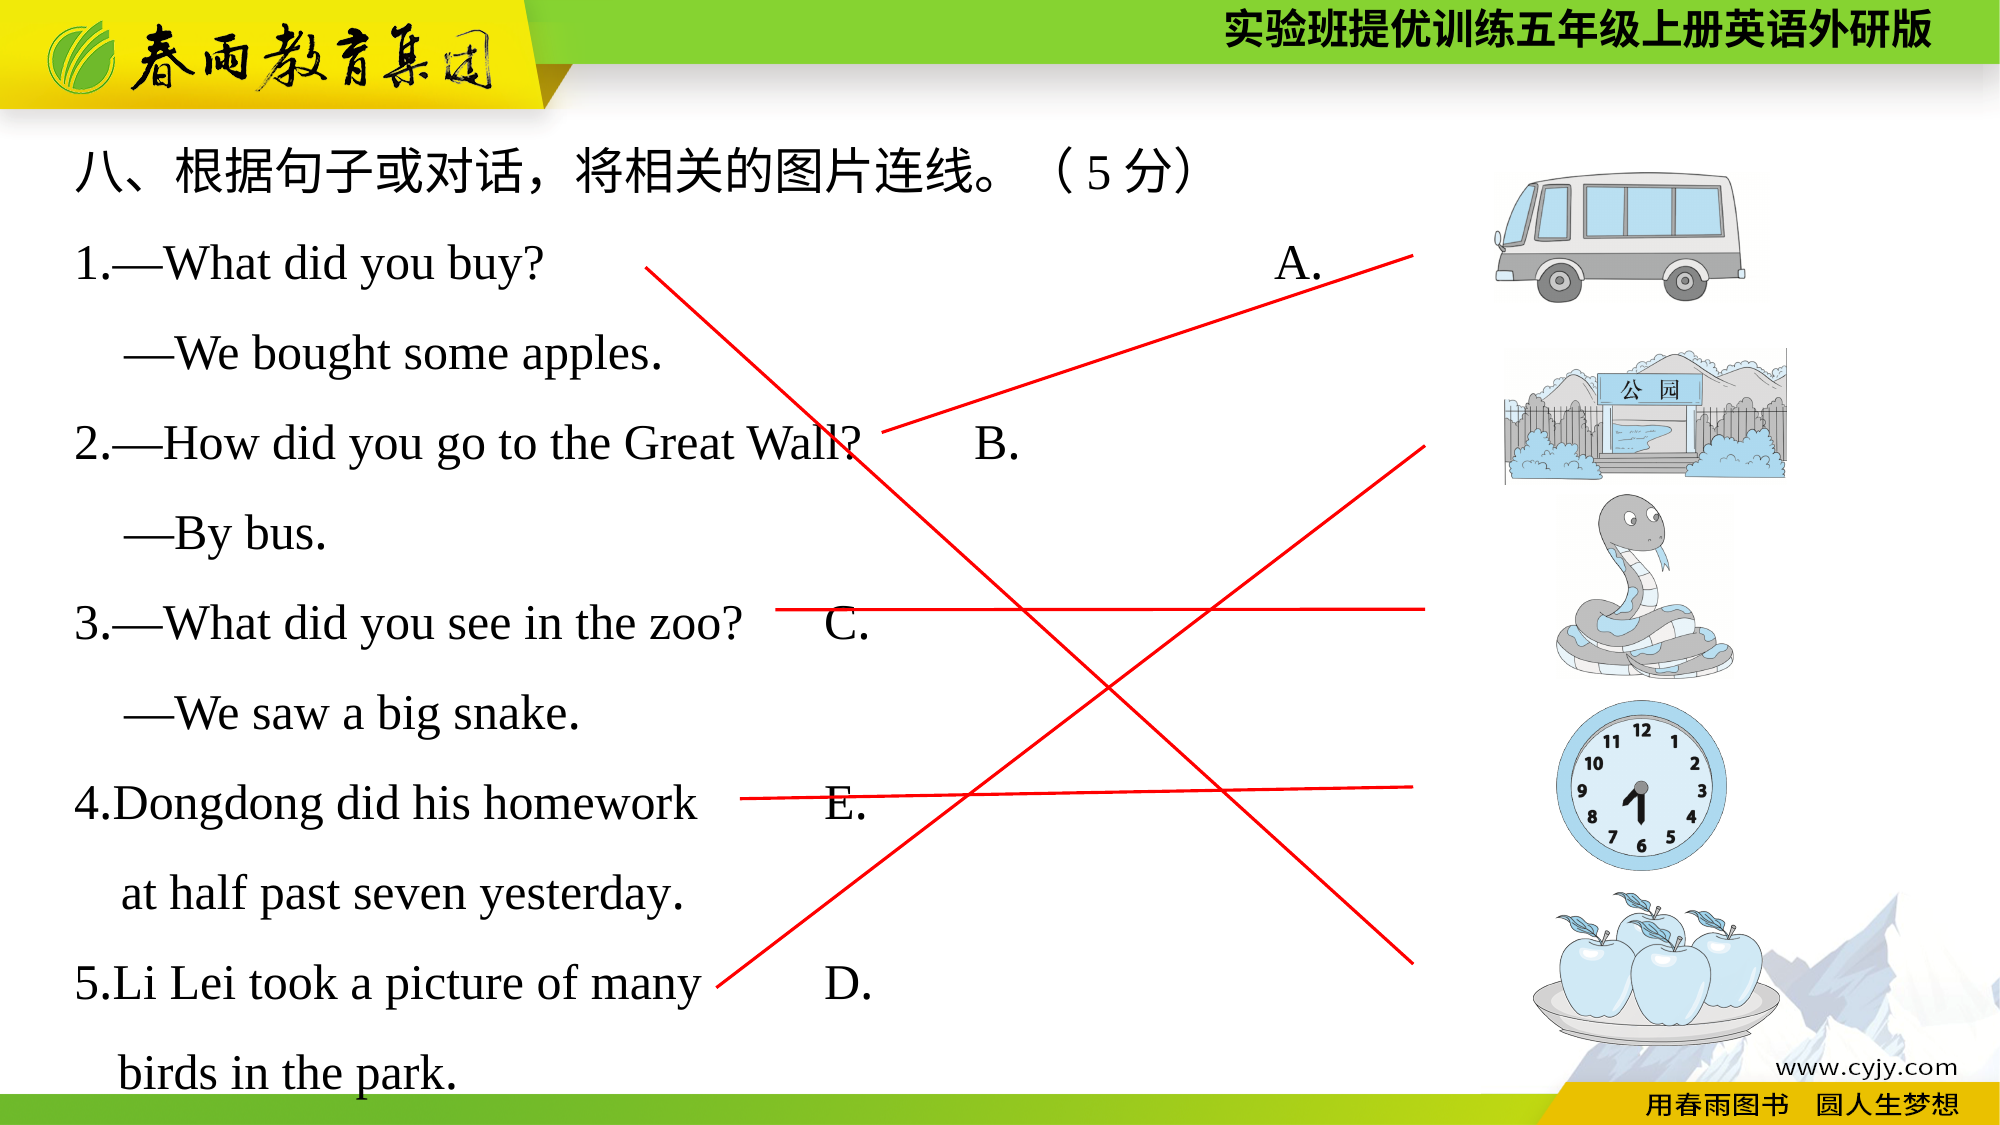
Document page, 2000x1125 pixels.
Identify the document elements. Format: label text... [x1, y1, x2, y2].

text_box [716, 445, 1426, 988]
picture [0, 0, 2000, 1125]
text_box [645, 266, 1414, 965]
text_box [881, 255, 1414, 433]
list 八、根据句子或对话，将相关的图片连线。（5分） 1.—What did you buy? A. —We bought some apples. 2.—How did you go to the Great Wall? B. —By bus. 3.—What did you see in the zoo? C. —We saw a big snake. 4.Dongdong did his homework E. at half past seven yesterday. 5.Li Lei took a picture of many D. birds in the park. [59, 101, 1944, 1117]
